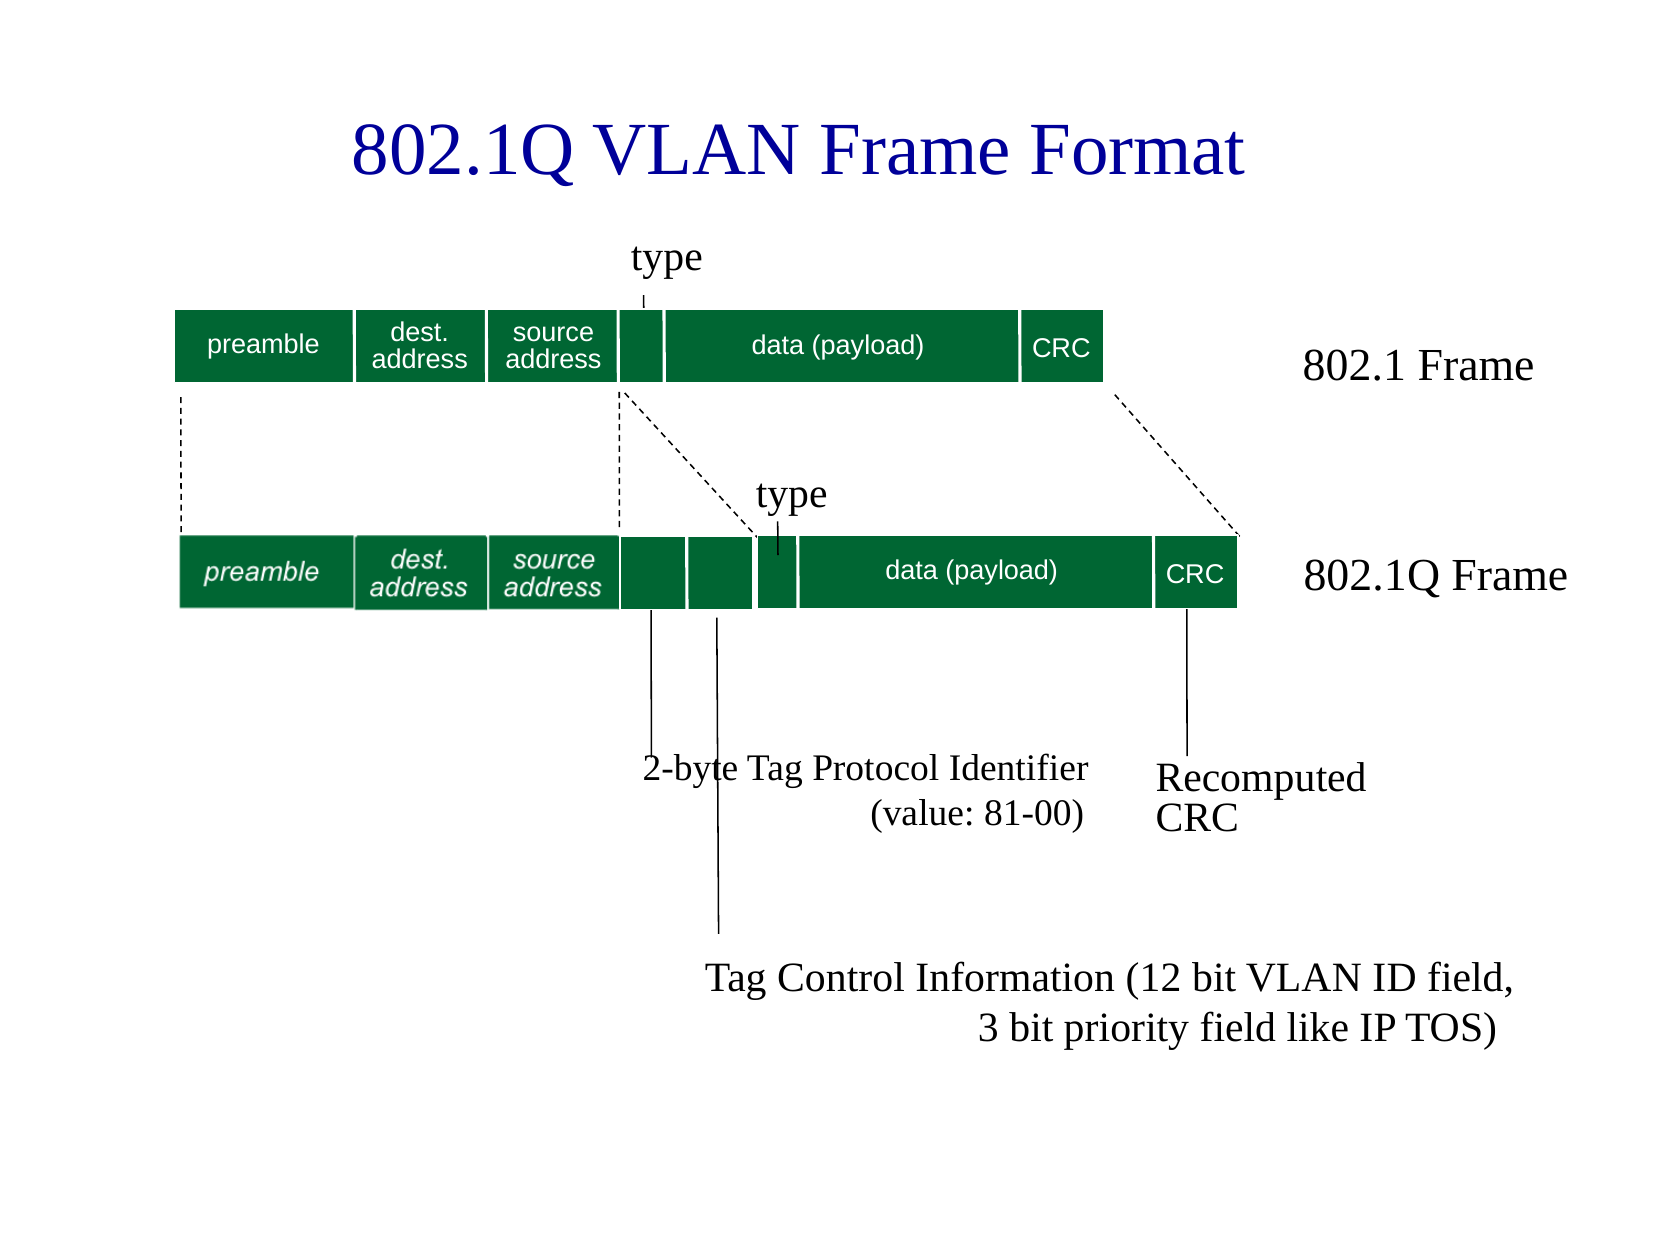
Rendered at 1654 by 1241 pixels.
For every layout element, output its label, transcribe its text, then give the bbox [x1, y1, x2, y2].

text_box 802.1 Frame [1286, 325, 1551, 398]
text_box [629, 535, 686, 610]
text_box [1154, 535, 1239, 553]
text_box [1020, 309, 1105, 327]
text_box CRC [1149, 553, 1241, 598]
text_box Recomputed CRC [1139, 751, 1427, 849]
picture [178, 532, 625, 614]
text_box CRC [1015, 327, 1108, 372]
text_box preamble [190, 323, 336, 368]
text_box [665, 309, 1019, 383]
text_box 2-byte Tag Protocol Identifier (value: 81-00) [626, 733, 1111, 841]
text_box source address [489, 310, 618, 383]
text_box [1154, 598, 1239, 609]
text_box Tag Control Information (12 bit VLAN ID field, 3 bit priority field like IP TOS) [688, 941, 1542, 1059]
text_box data (payload) [735, 323, 941, 368]
text_box dest. address [355, 311, 485, 383]
text_box data (payload) [869, 549, 1075, 594]
text_box 802.1Q Frame [1287, 536, 1585, 609]
text_box [687, 535, 754, 610]
text_box [1020, 372, 1105, 383]
text_box type [614, 248, 720, 287]
text_box [619, 309, 664, 383]
text_box [174, 309, 354, 383]
text_box type [739, 457, 845, 525]
text_box 802.1Q VLAN Frame Format [96, 41, 1502, 248]
text_box [757, 535, 1153, 609]
